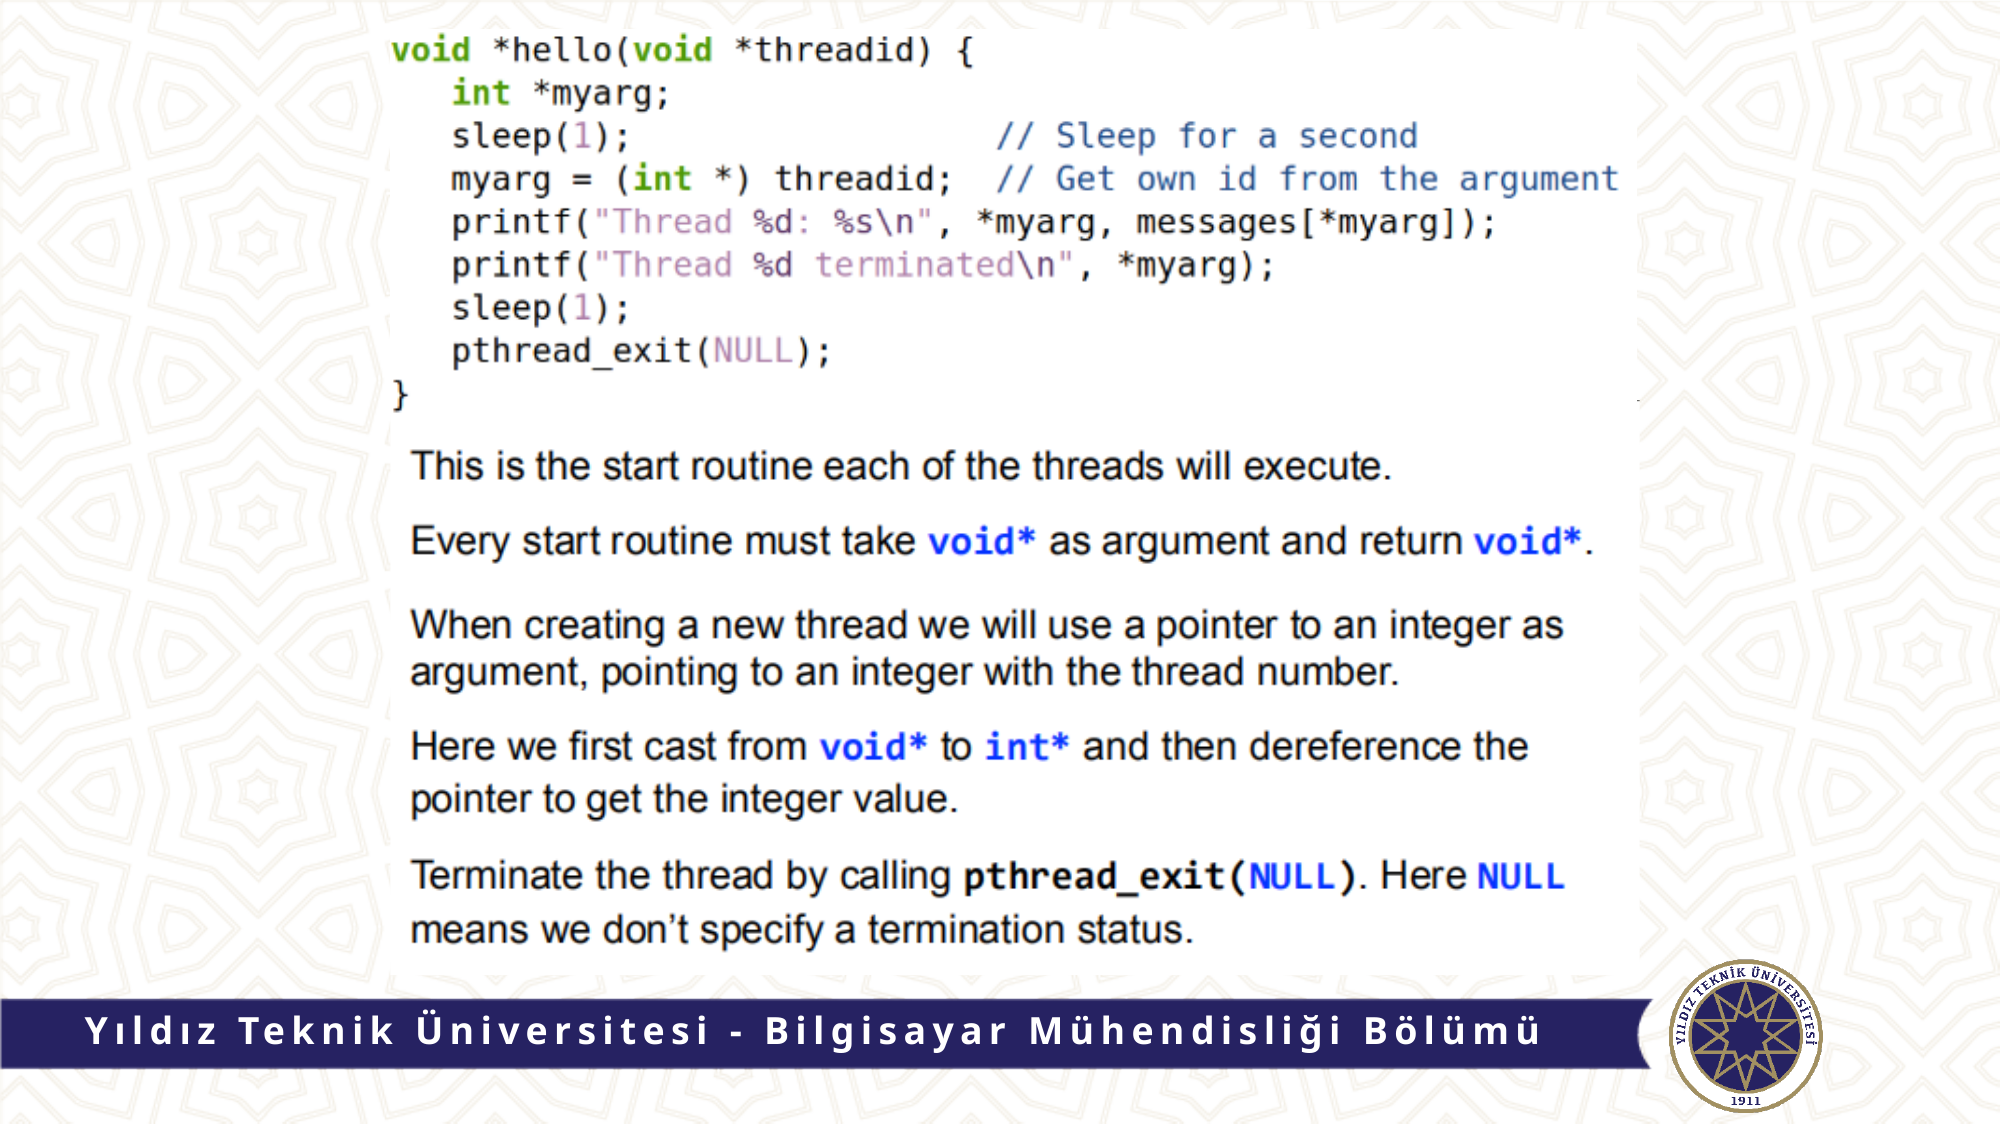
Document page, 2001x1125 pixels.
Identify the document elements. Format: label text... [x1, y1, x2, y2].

picture [0, 0, 2000, 1125]
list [390, 400, 1640, 975]
footer Yıldız Teknik Üniversitesi - Bilgisayar Mühendisliği Bölümü [0, 997, 1628, 1069]
